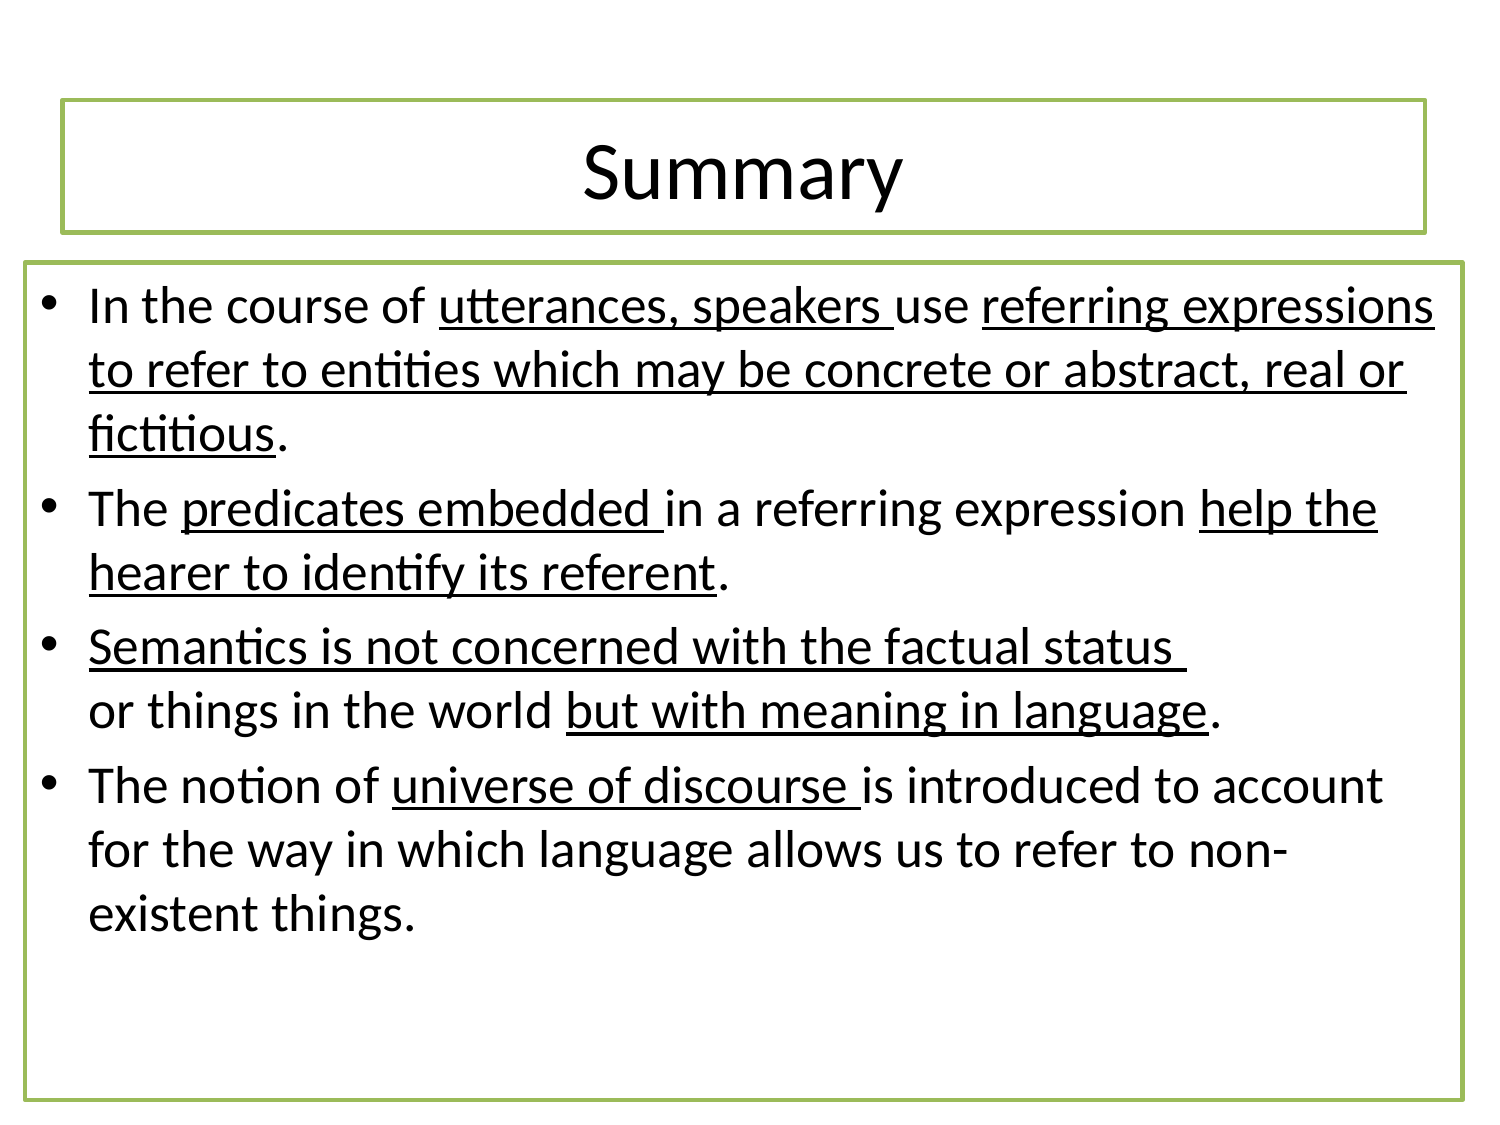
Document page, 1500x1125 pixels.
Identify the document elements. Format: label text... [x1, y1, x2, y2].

title Summary [60, 98, 1427, 235]
list In the course of utterances, speakers use referring expressions to refer to entities which may be concrete or abstract, real or fictitious. The predicates embedded in a referring expression help the hearer to identify its referent. Semantics is not concerned with the factual status or things in the world but with meaning in language. The notion of universe of discourse is introduced to account for the way in which language allows us to refer to non-existent things. [23, 260, 1465, 1102]
